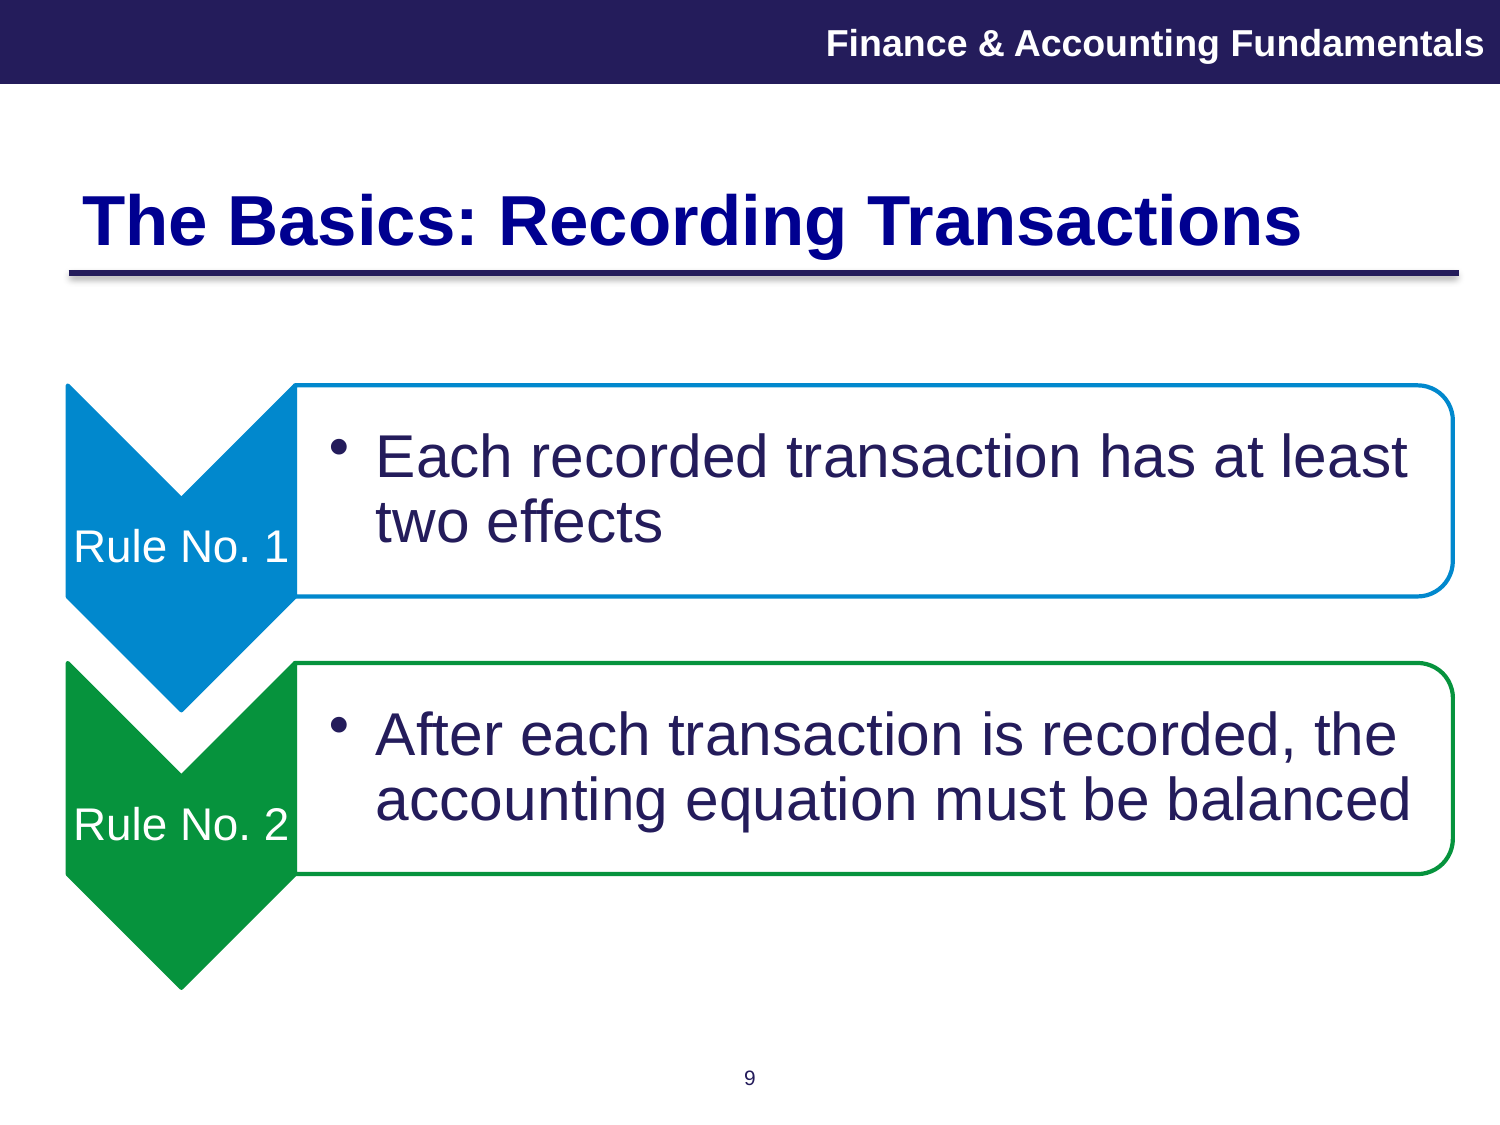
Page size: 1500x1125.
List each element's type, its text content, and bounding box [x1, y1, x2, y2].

slide_number 9 [714, 1057, 786, 1118]
title The Basics: Recording Transactions [67, 91, 1453, 268]
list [67, 385, 1454, 989]
